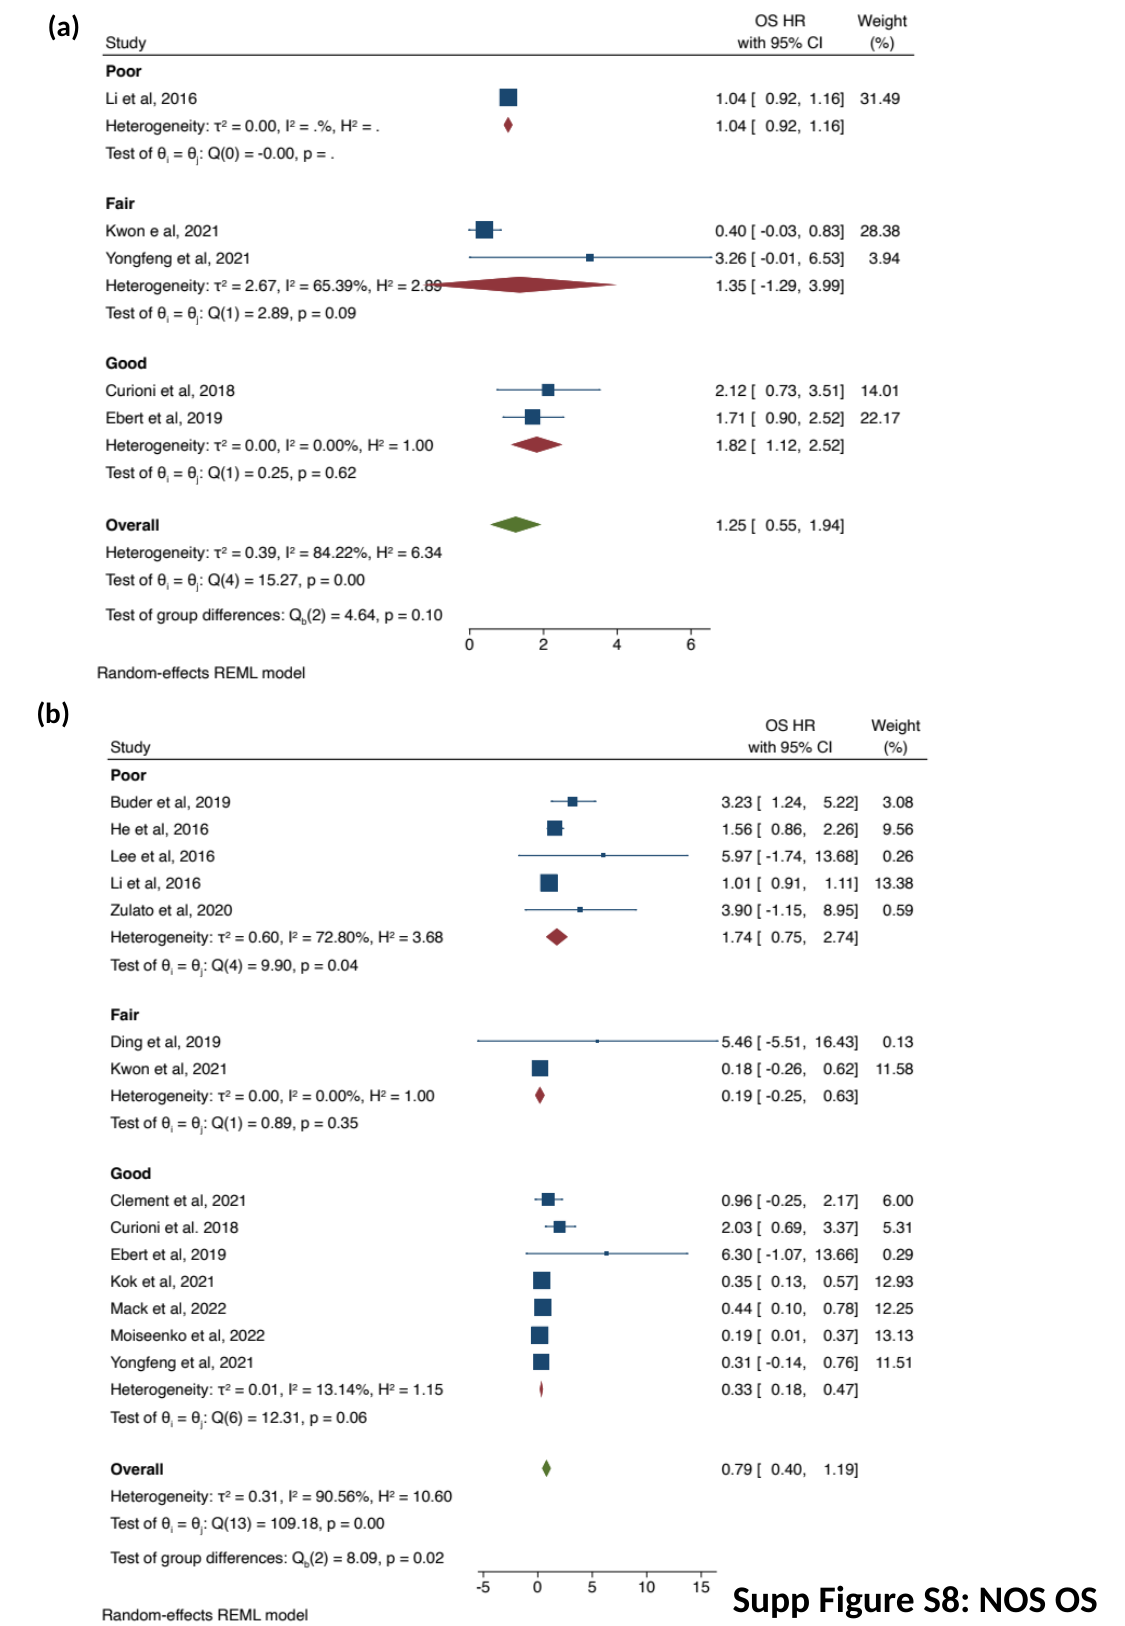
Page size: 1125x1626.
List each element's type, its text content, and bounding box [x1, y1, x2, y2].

text_box (b) [21, 686, 473, 737]
picture [96, 704, 937, 1626]
text_box Supp Figure S8: NOS OS [937, 1567, 1113, 1626]
picture [91, 0, 924, 684]
text_box (a) [32, 0, 91, 50]
